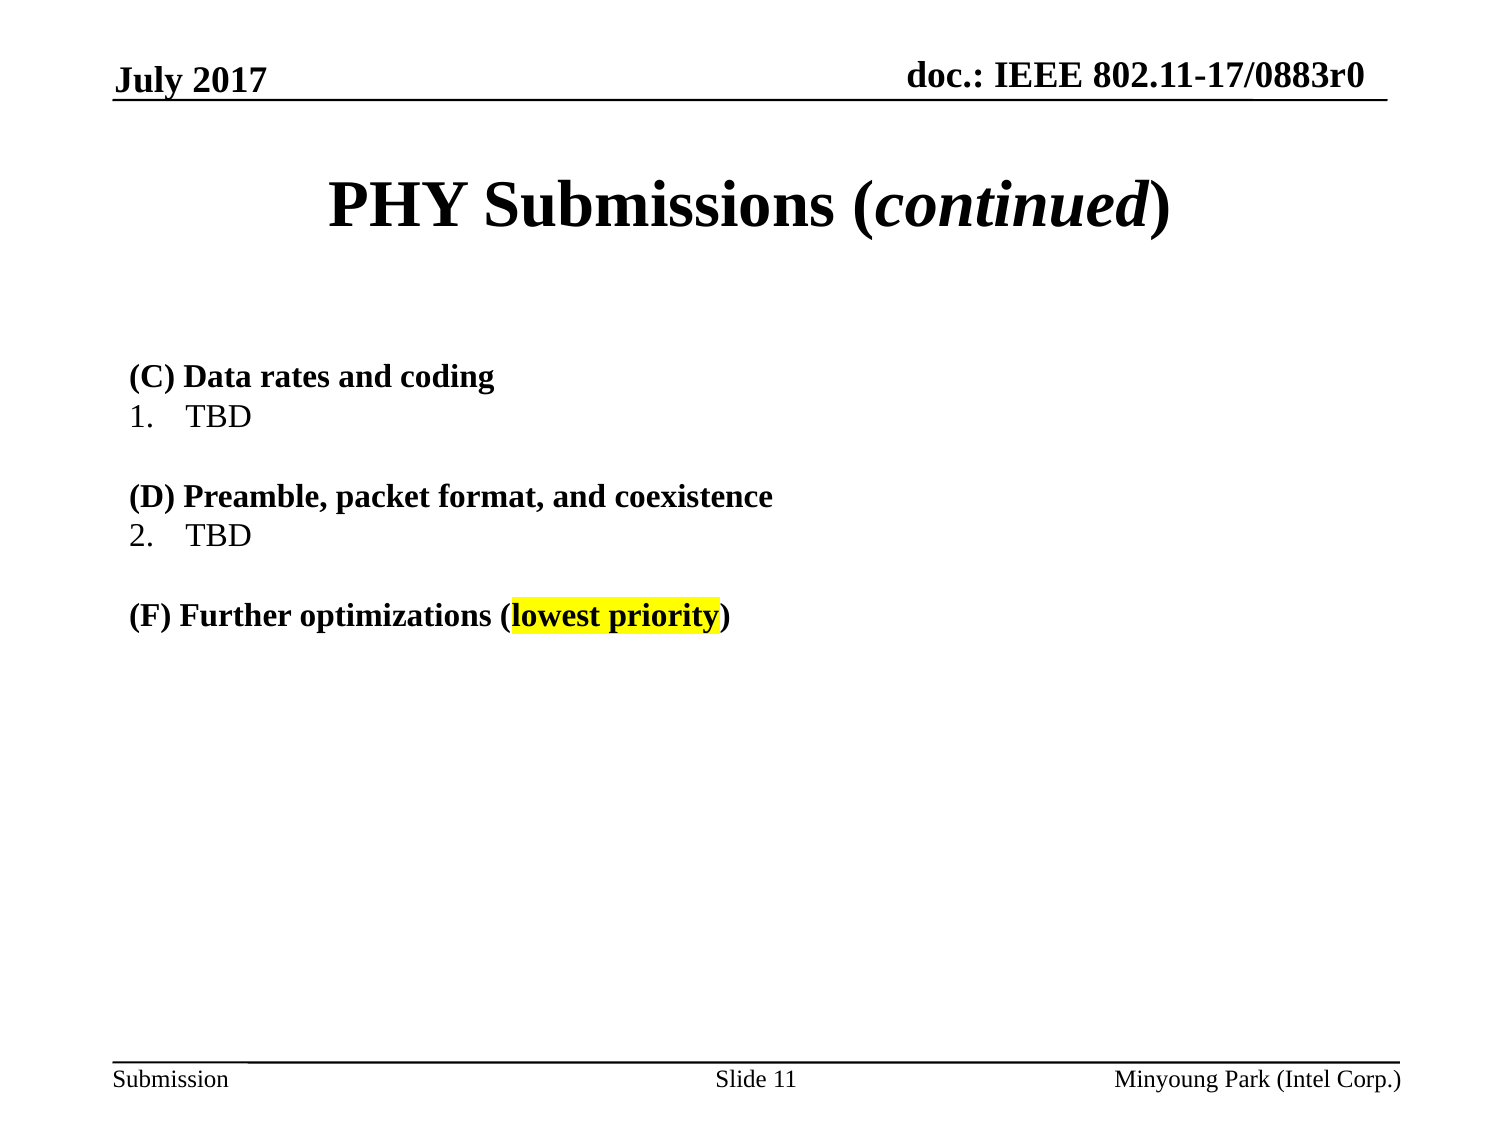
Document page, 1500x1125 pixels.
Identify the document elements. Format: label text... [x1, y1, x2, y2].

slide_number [114, 54, 374, 101]
slide_number Slide 11 [712, 1061, 800, 1093]
footer Minyoung Park (Intel Corp.) [949, 1061, 1402, 1093]
title PHY Submissions (continued) [112, 112, 1388, 288]
text_box (C) Data rates and coding TBD (D) Preamble, packet format, and coexistence TBD (F) Further optimizations (lowest priority) [114, 346, 1388, 641]
